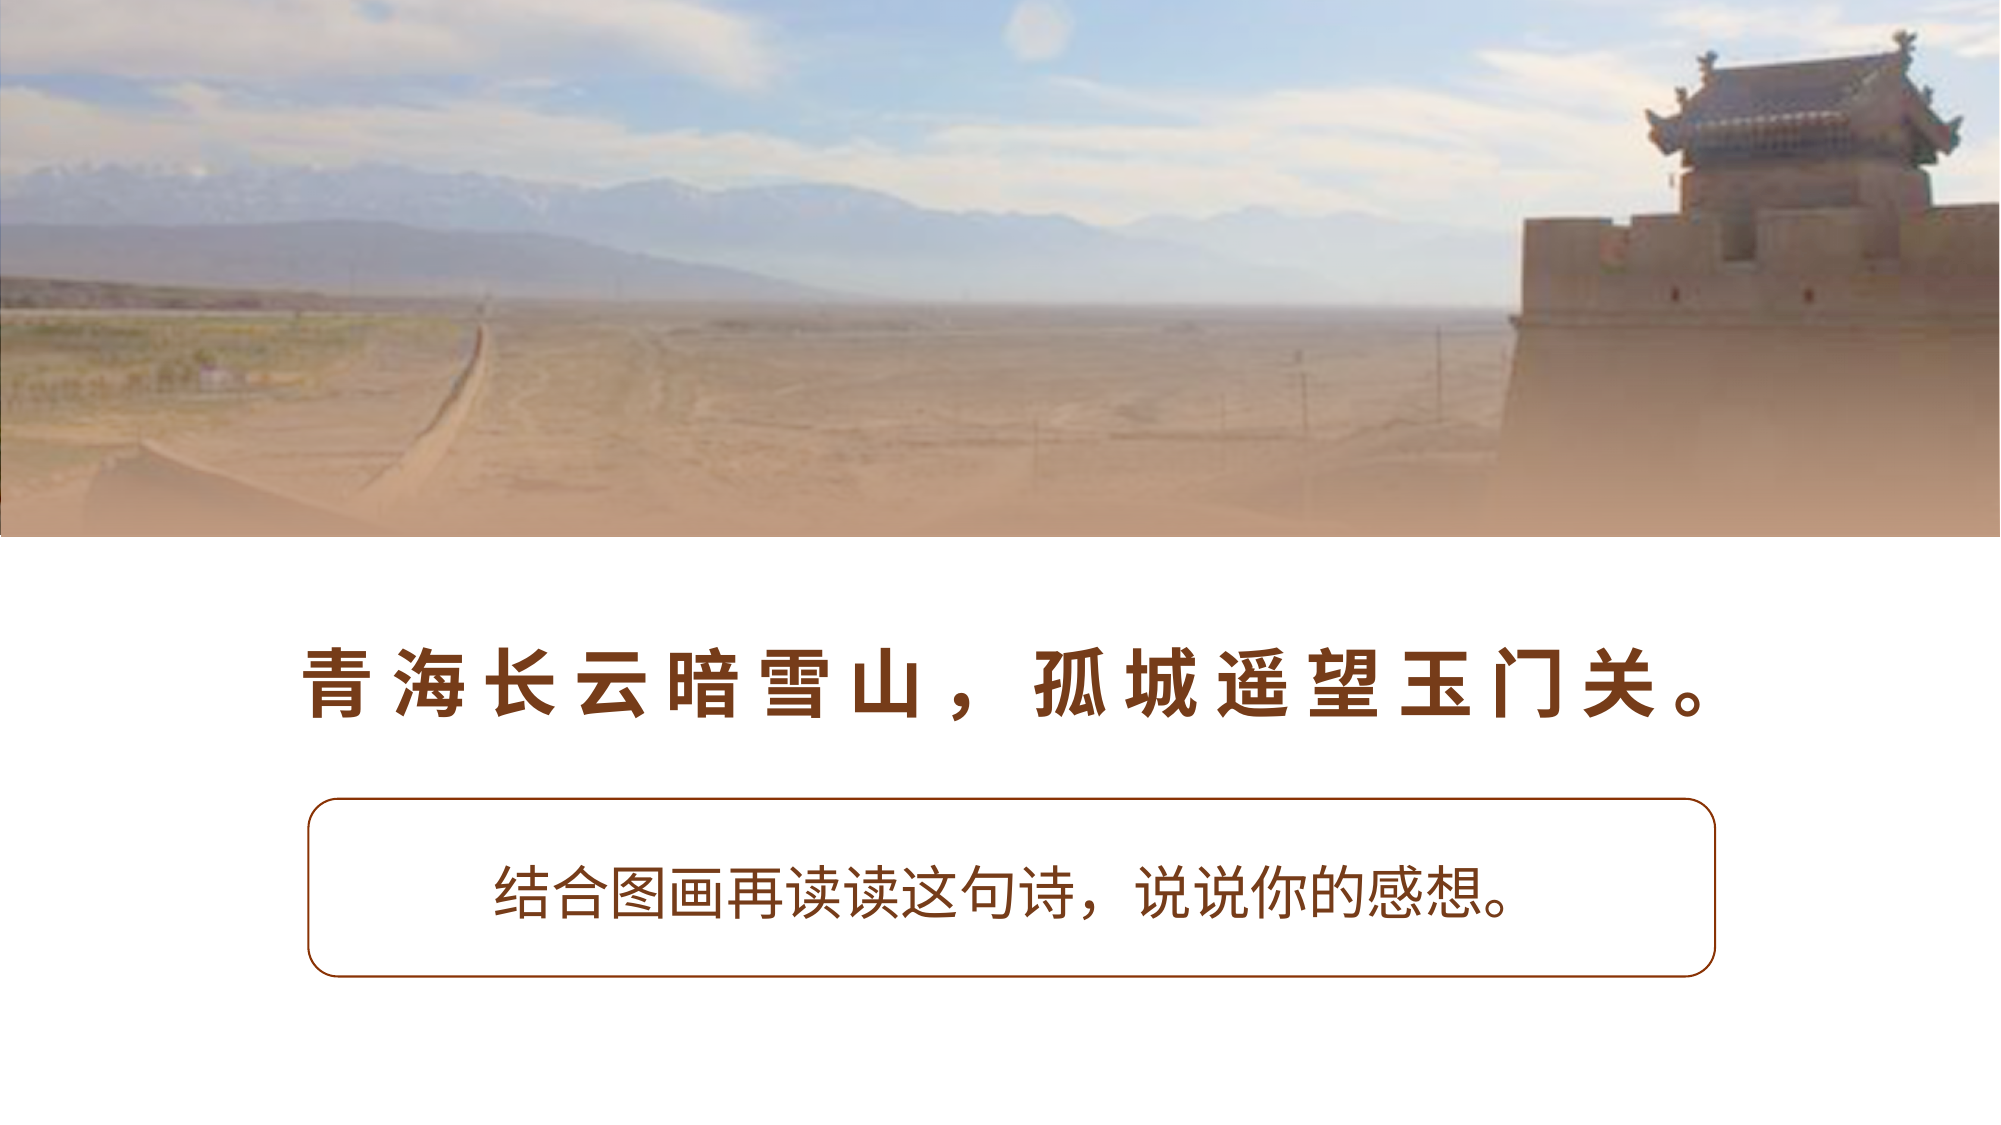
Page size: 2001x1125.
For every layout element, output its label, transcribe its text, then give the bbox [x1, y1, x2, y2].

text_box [0, 0, 2000, 537]
text_box [307, 797, 1717, 978]
text_box 青海长云暗雪山，孤城遥望玉门关。 [285, 602, 1716, 851]
text_box 结合图画再读读这句诗，说说你的感想。 [478, 849, 1643, 934]
